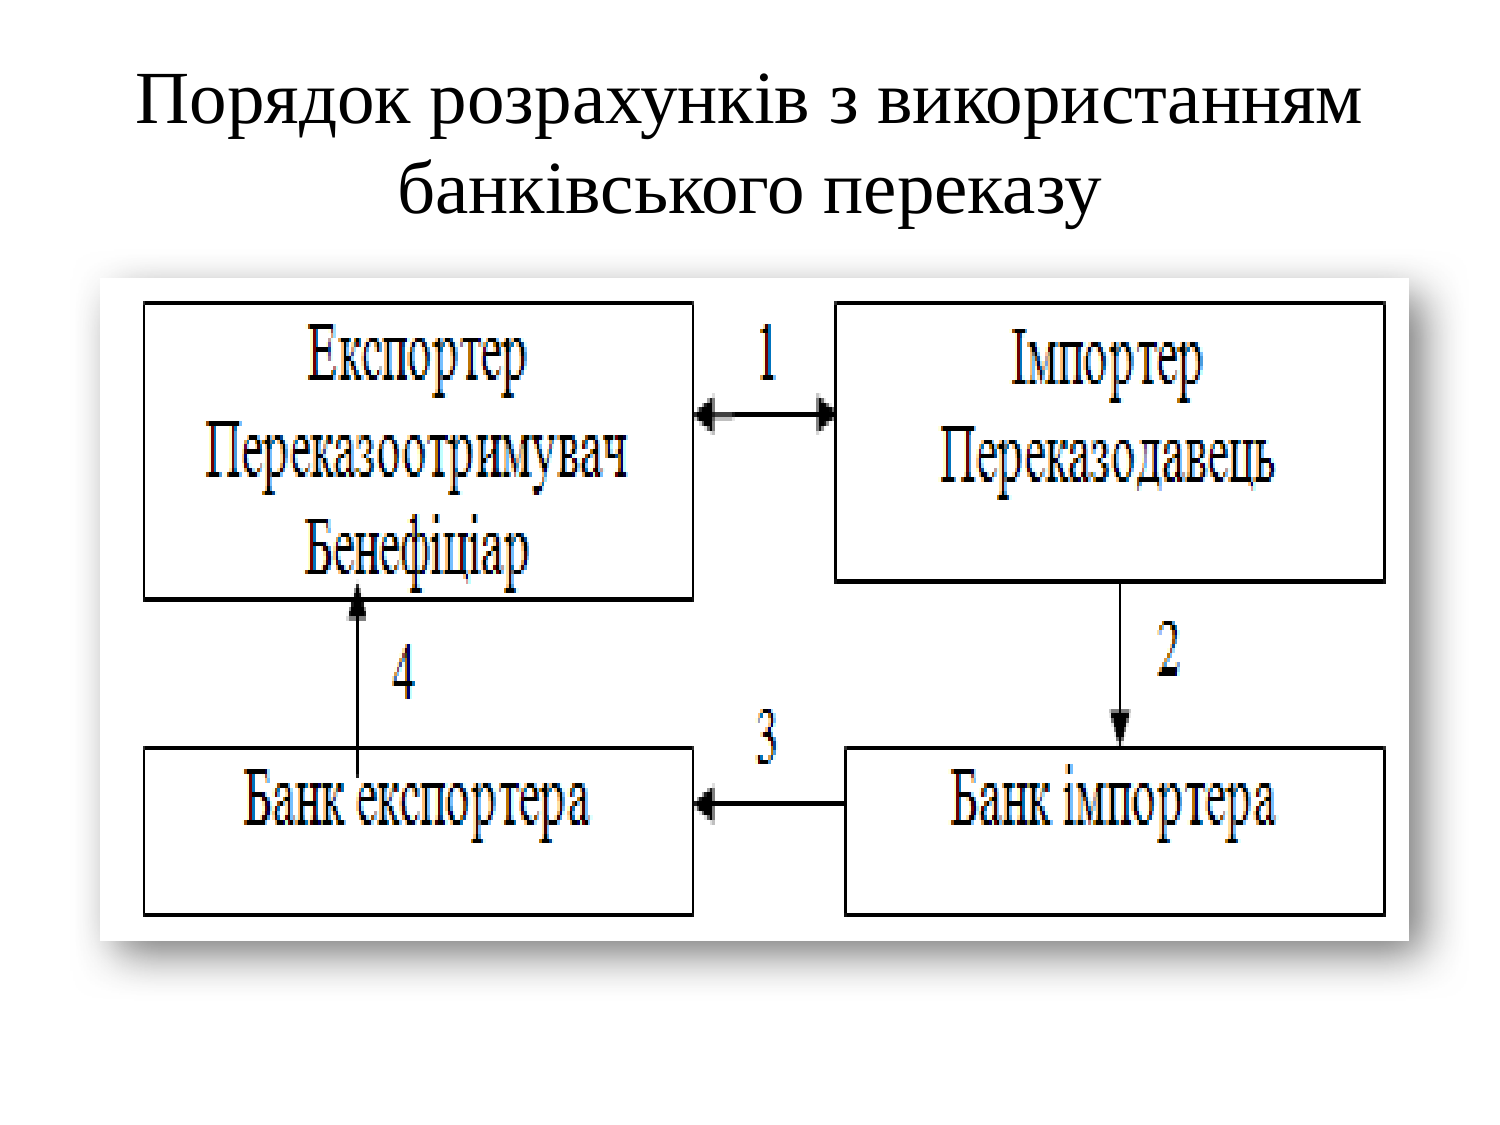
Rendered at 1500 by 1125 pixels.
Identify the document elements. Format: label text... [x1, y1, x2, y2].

title Порядок розрахунків з використанням банківського переказу [75, 45, 1425, 233]
picture [100, 278, 1409, 941]
